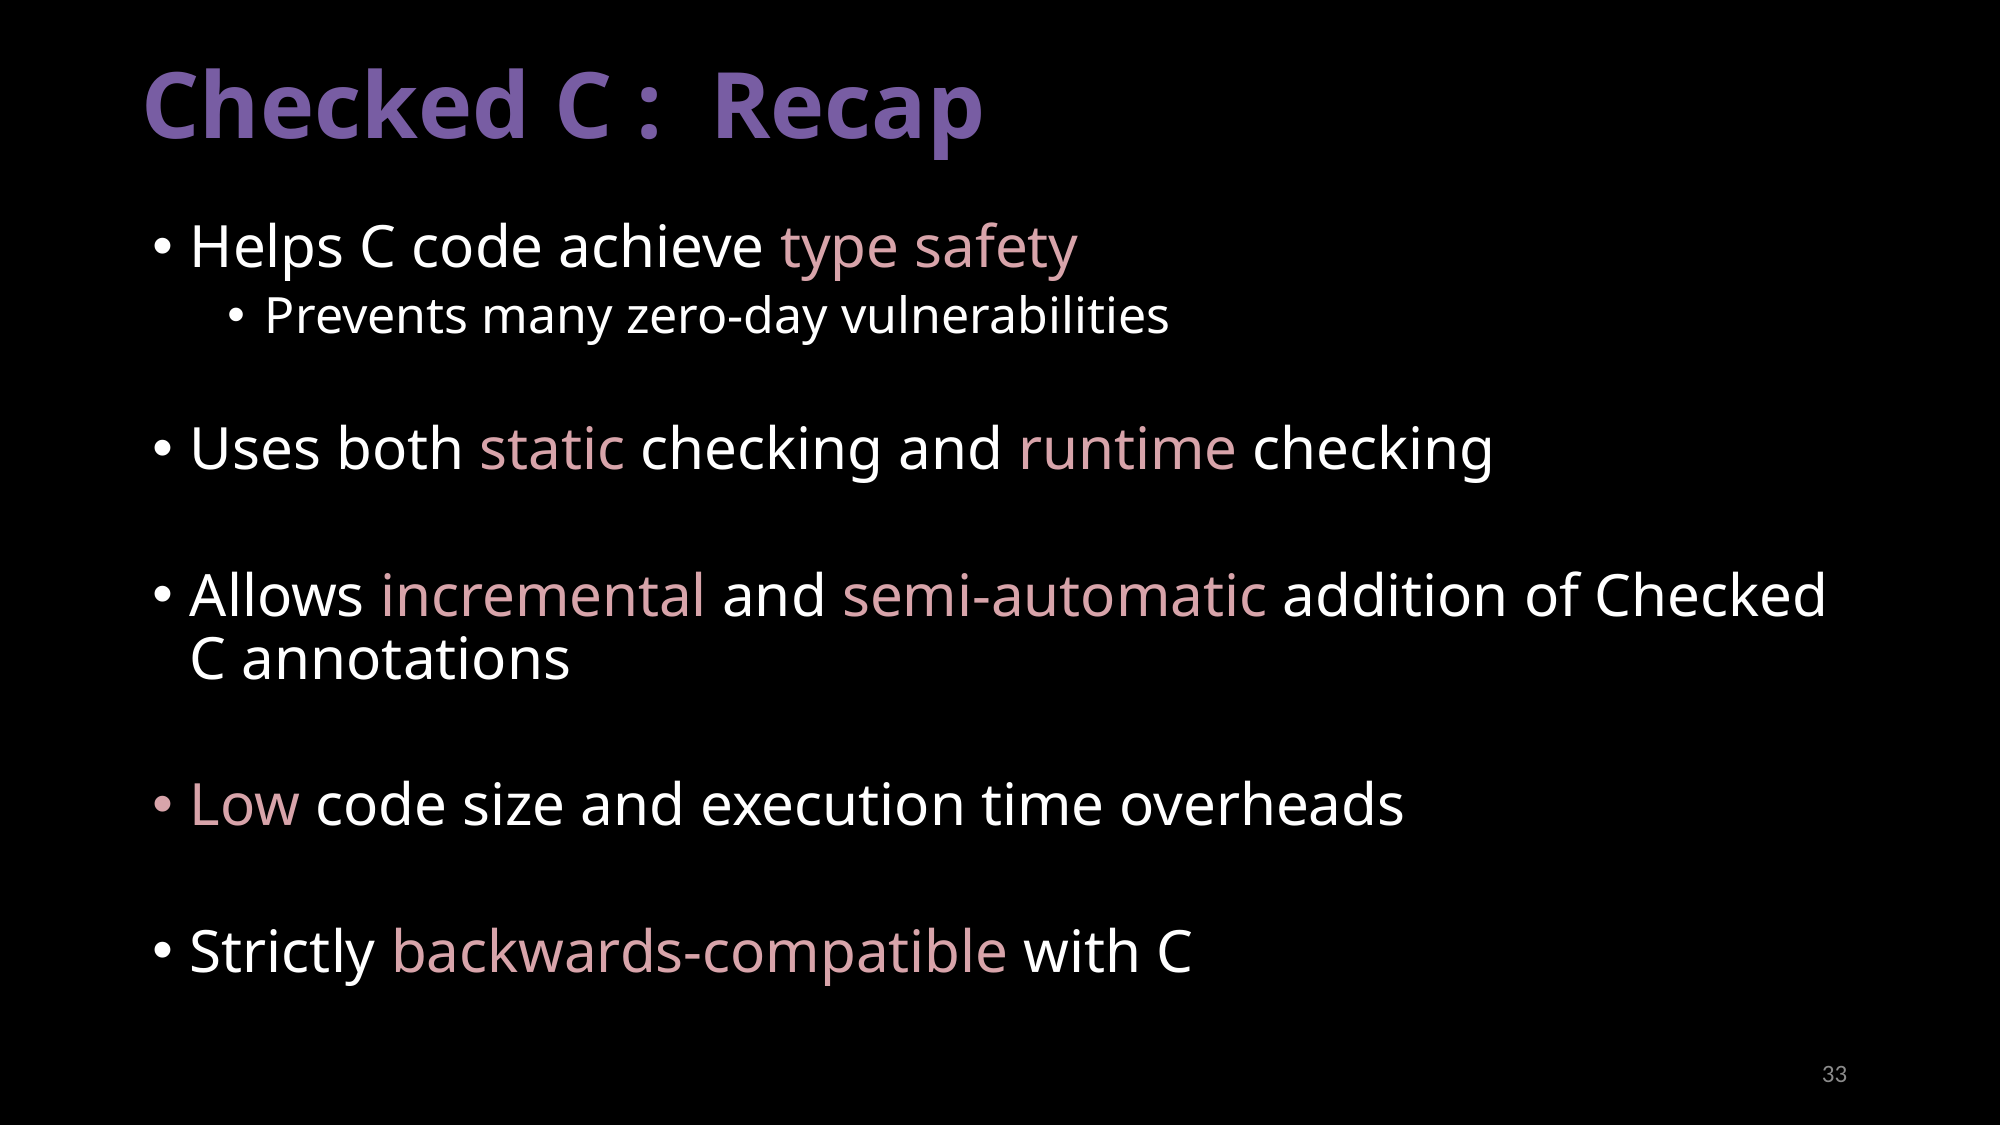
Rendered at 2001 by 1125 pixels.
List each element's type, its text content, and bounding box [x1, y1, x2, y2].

title Checked C : Recap [126, 0, 1852, 218]
list Helps C code achieve type safety Prevents many zero-day vulnerabilities Uses both static checking and runtime checking Allows incremental and semi-automatic addition of Checked C annotations Low code size and execution time overheads Strictly backwards-compatible with C [137, 210, 1863, 1014]
slide_number 33 [1412, 1042, 1863, 1103]
